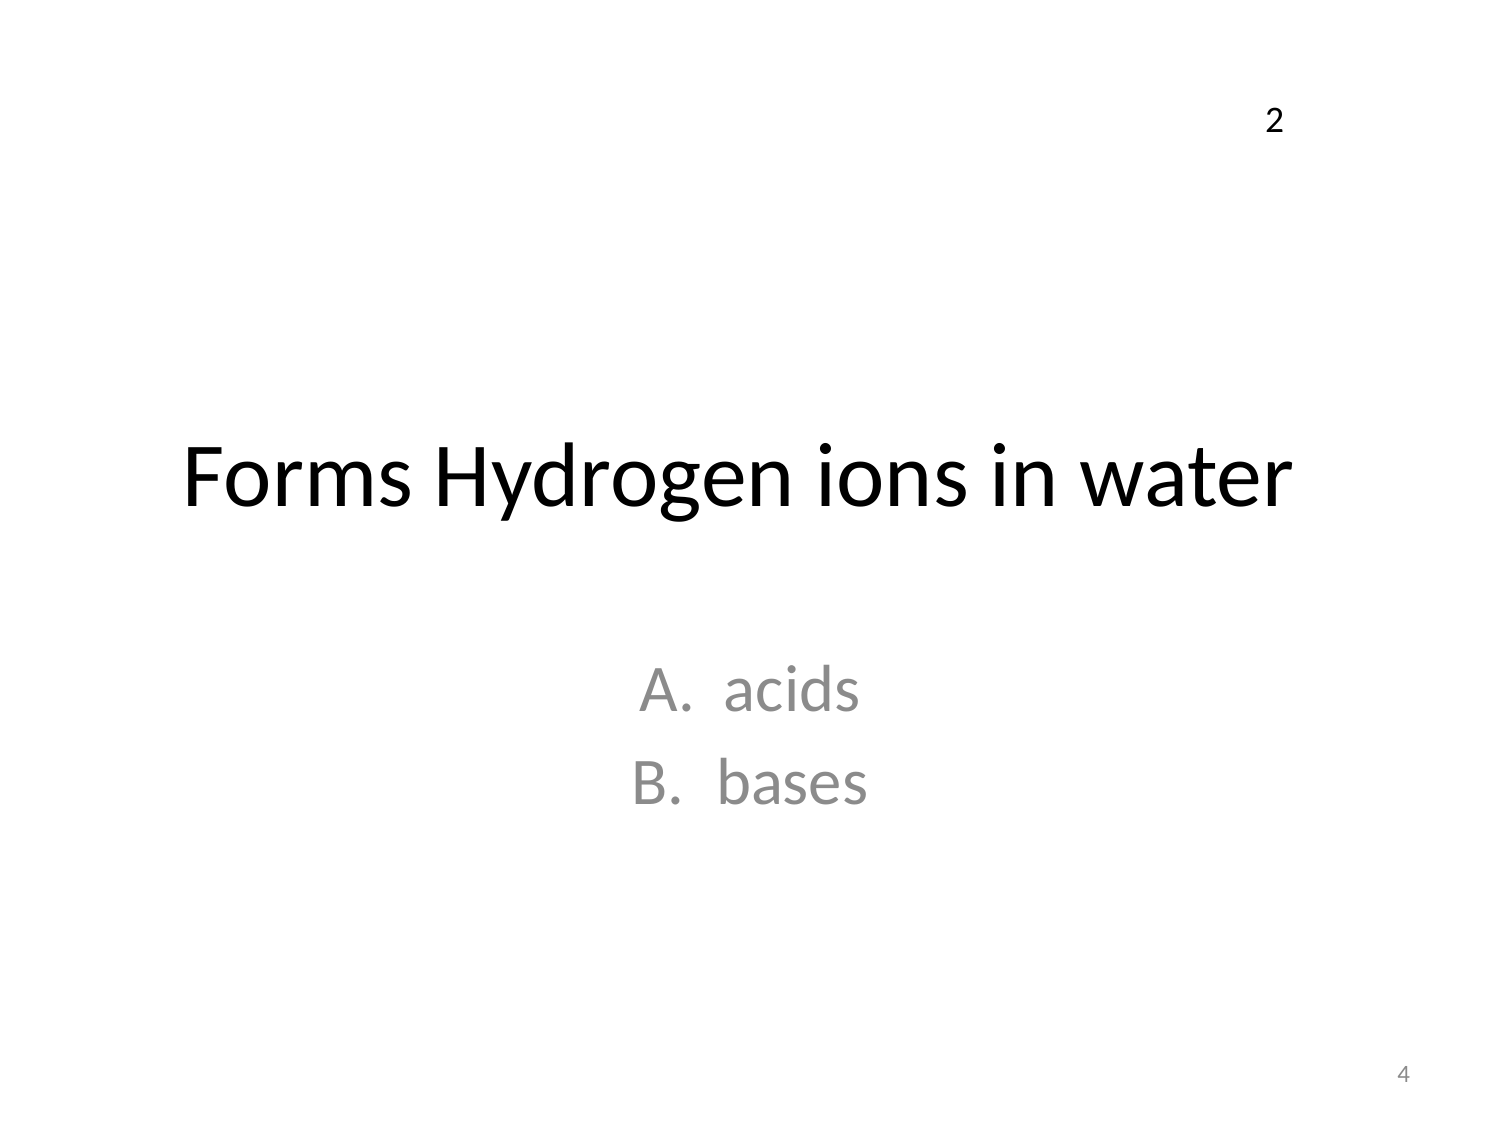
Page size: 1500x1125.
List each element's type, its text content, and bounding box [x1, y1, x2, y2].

text_box 2 [1250, 87, 1300, 148]
slide_number 4 [1074, 1042, 1425, 1103]
title Forms Hydrogen ions in water [112, 349, 1388, 591]
subtitle acids bases [225, 637, 1275, 925]
